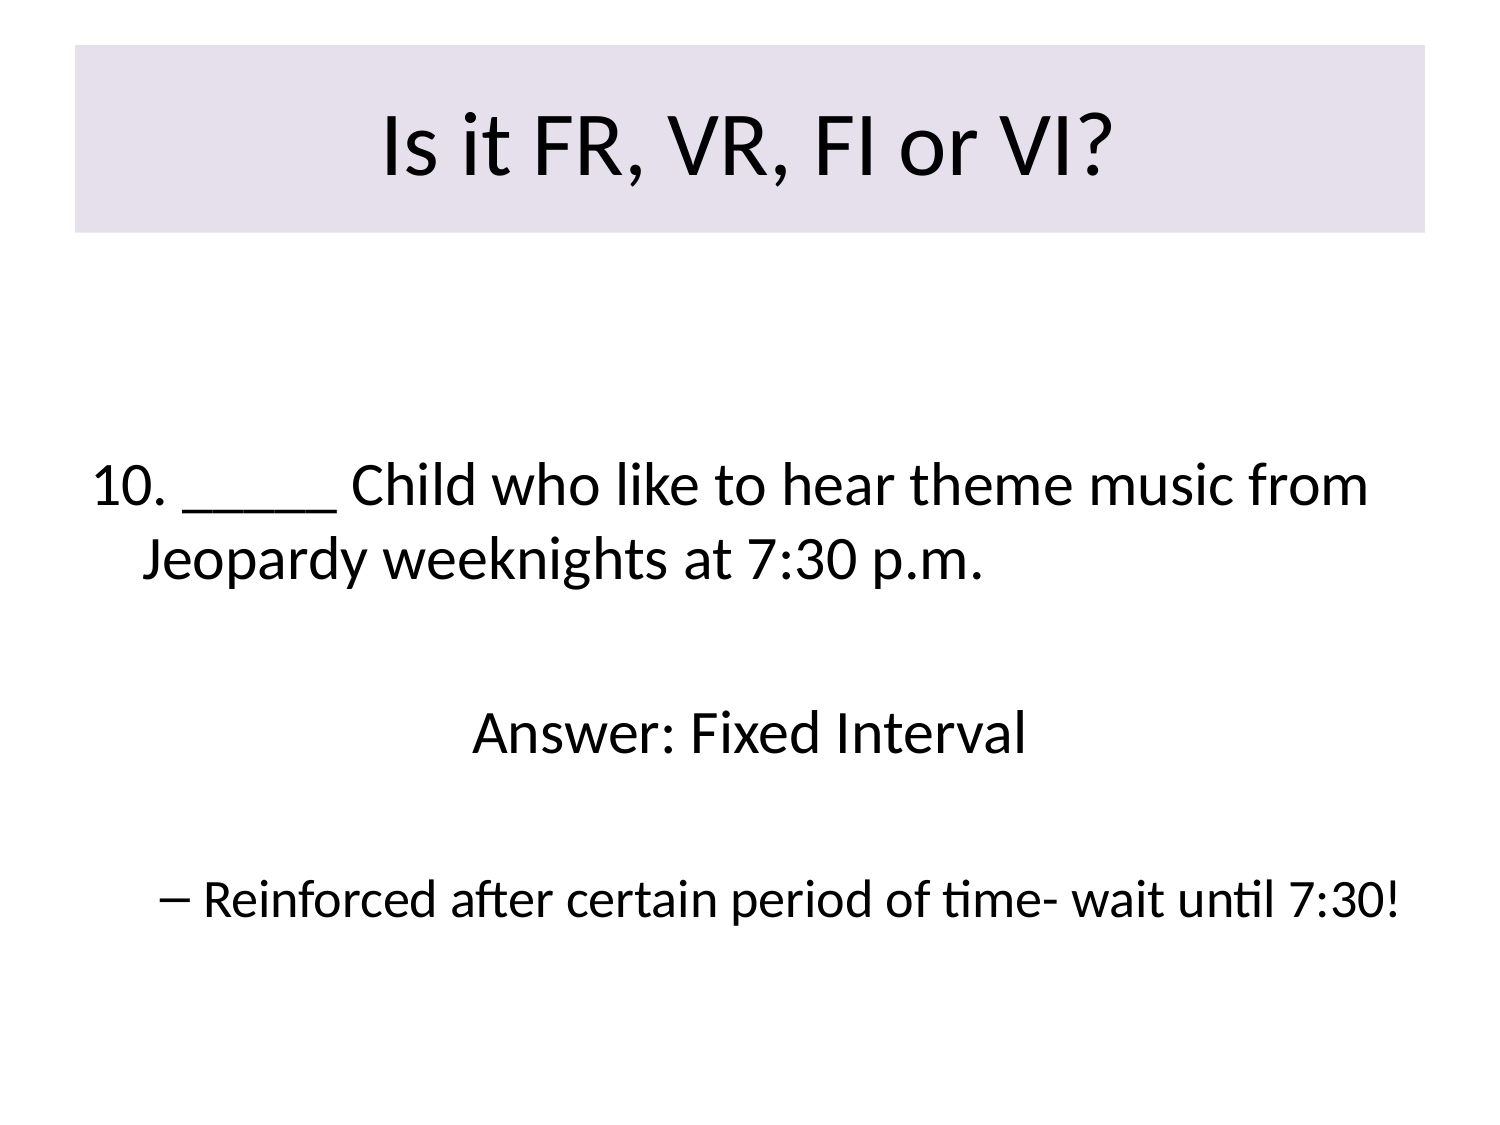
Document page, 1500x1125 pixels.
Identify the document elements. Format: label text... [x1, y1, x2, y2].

title Is it FR, VR, FI or VI? [75, 45, 1425, 233]
list 10. _____ Child who like to hear theme music from Jeopardy weeknights at 7:30 p.m. Answer: Fixed Interval Reinforced after certain period of time- wait until 7:30! [75, 262, 1425, 1005]
